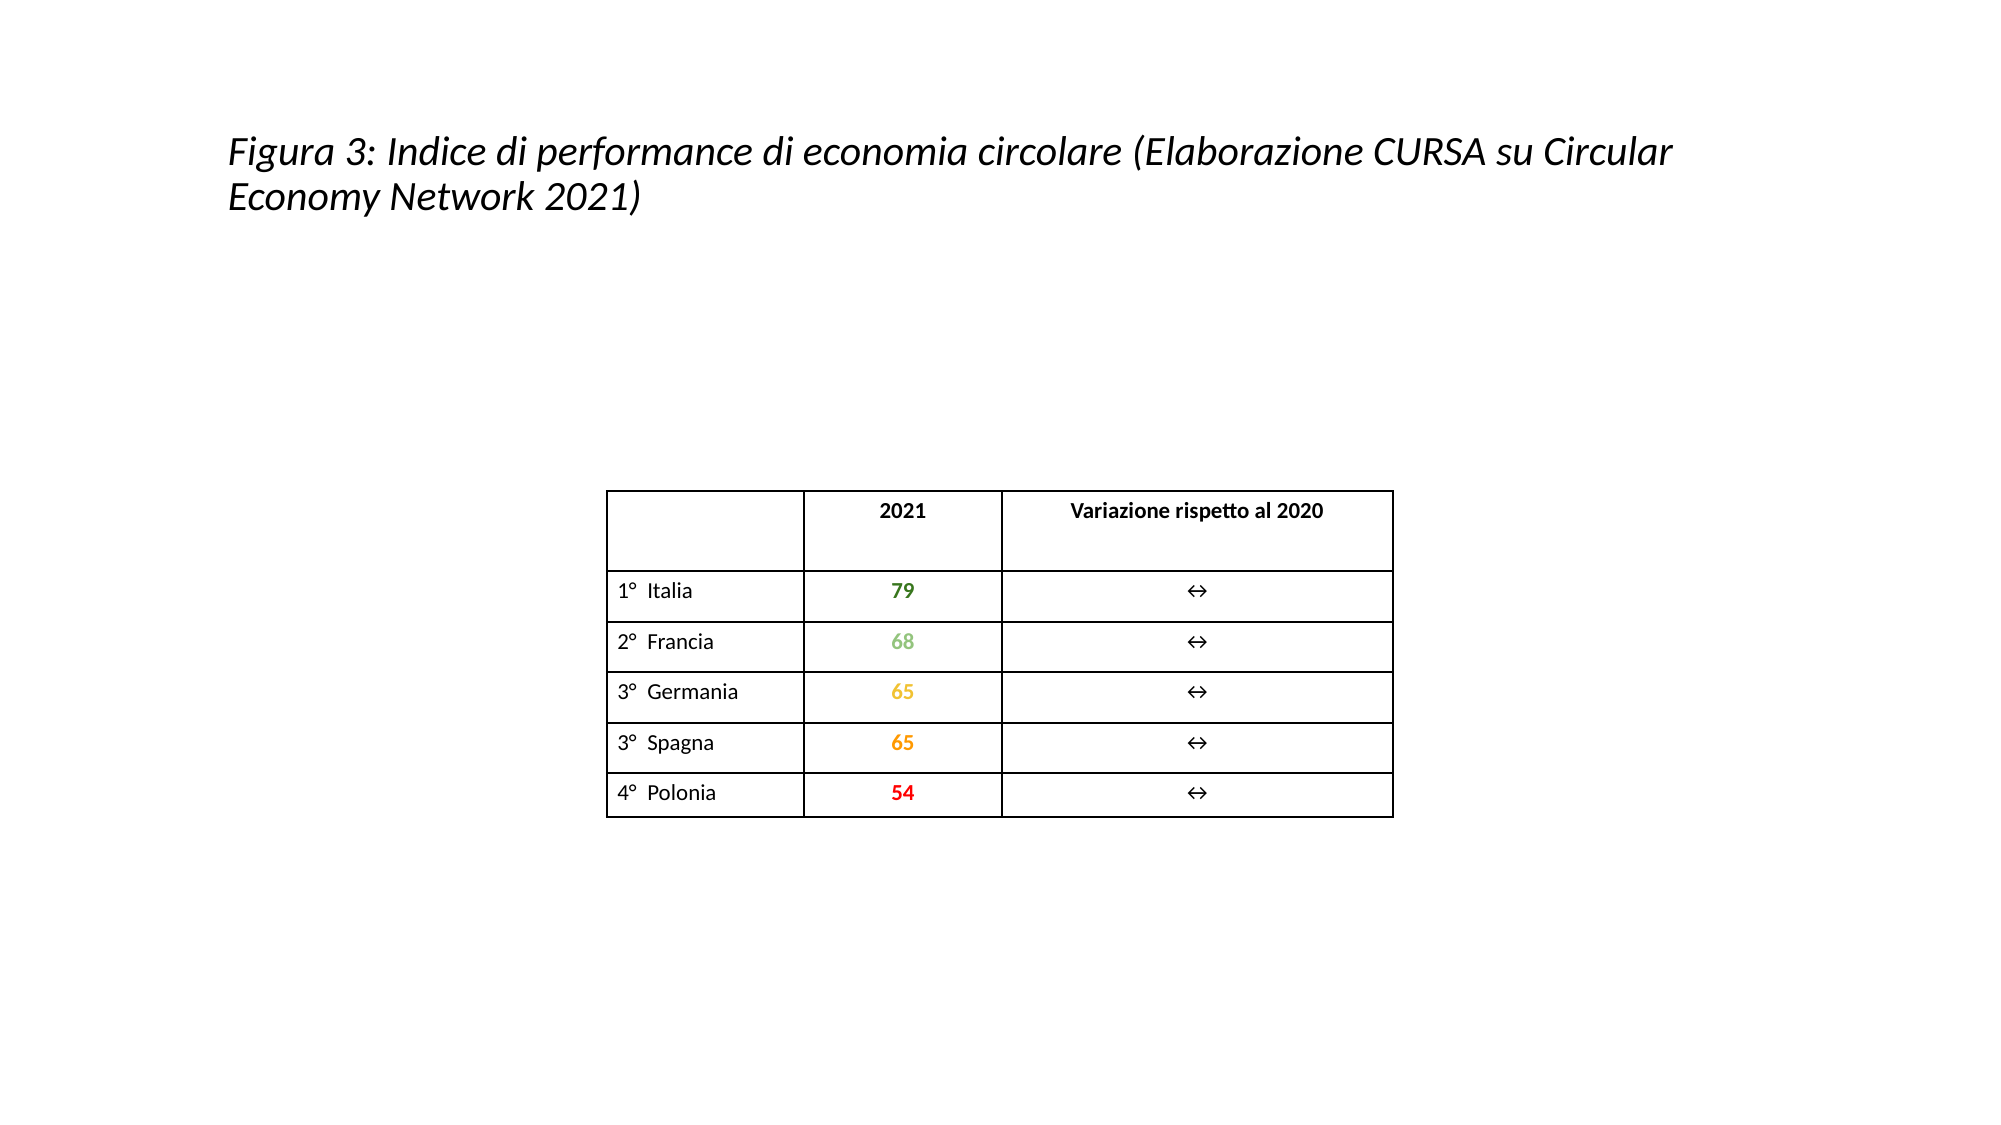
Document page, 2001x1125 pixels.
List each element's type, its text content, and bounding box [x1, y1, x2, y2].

table_cell 68 [805, 623, 1001, 671]
title Figura 3: Indice di performance di economia circolare (Elaborazione CURSA su Circular Economy Network 2021) [212, 65, 1725, 283]
table_cell 4° Polonia [608, 774, 803, 816]
table_cell ↔ [1003, 673, 1392, 722]
table_header Variazione rispetto al 2020 [1003, 492, 1392, 570]
table_header 2021 [805, 492, 1001, 570]
table_cell ↔ [1003, 724, 1392, 772]
table_cell ↔ [1003, 774, 1392, 816]
table_cell 54 [805, 774, 1001, 816]
table_cell 2° Francia [608, 623, 803, 671]
table_cell 3° Spagna [608, 724, 803, 772]
table_cell 3° Germania [608, 673, 803, 722]
table_header [608, 492, 803, 570]
table_cell 1° Italia [608, 572, 803, 621]
table_cell ↔ [1003, 572, 1392, 621]
table_cell ↔ [1003, 623, 1392, 671]
table_cell 65 [805, 724, 1001, 772]
table_cell 65 [805, 673, 1001, 722]
table_cell 79 [805, 572, 1001, 621]
